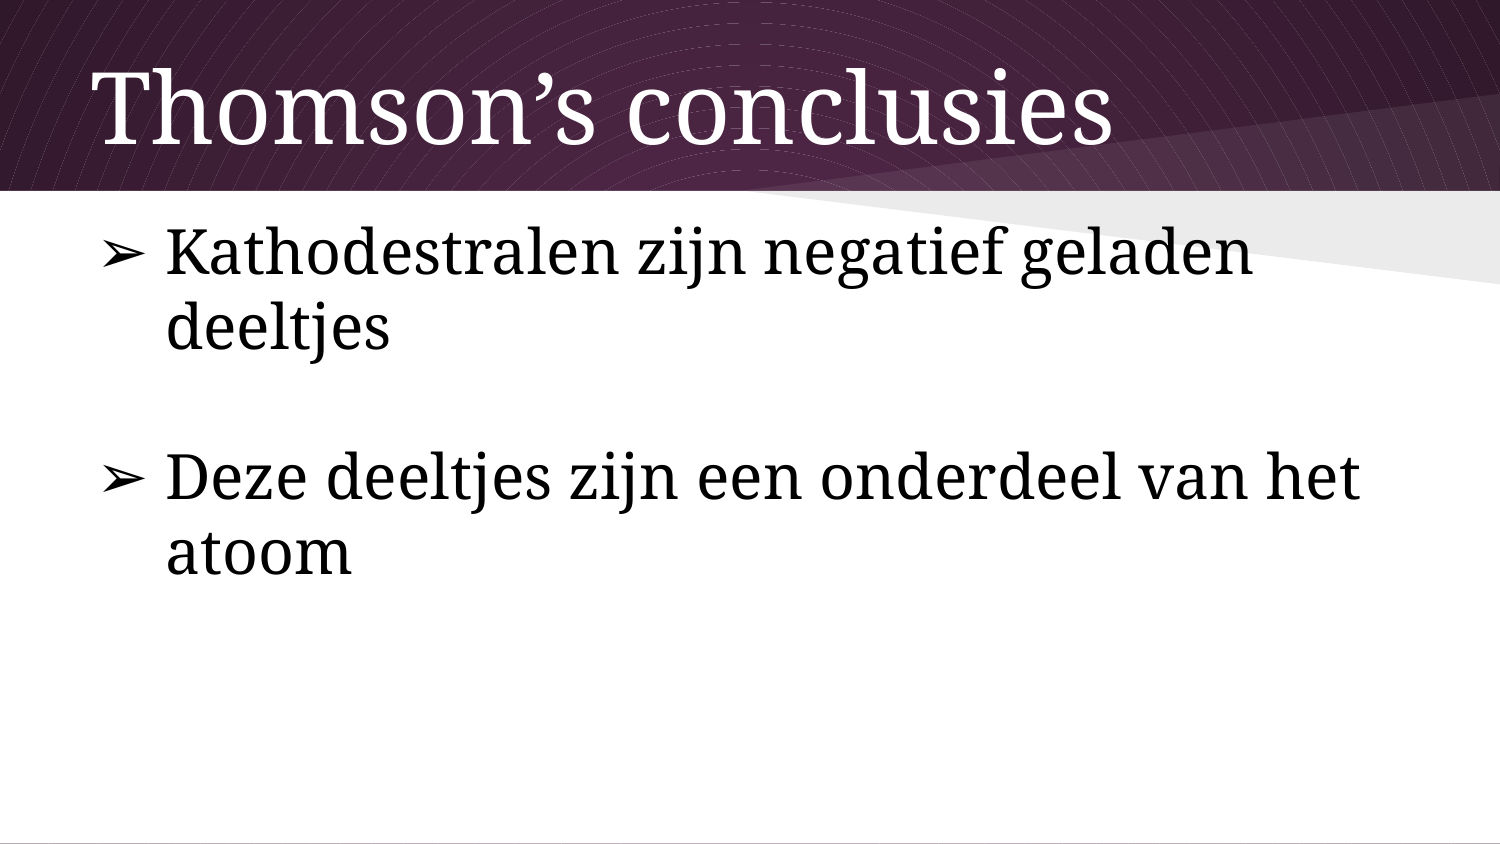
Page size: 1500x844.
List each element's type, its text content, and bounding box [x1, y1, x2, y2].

list Kathodestralen zijn negatief geladen deeltjes Deze deeltjes zijn een onderdeel van het atoom [75, 196, 1425, 808]
title Thomson’s conclusies [75, 33, 1425, 175]
